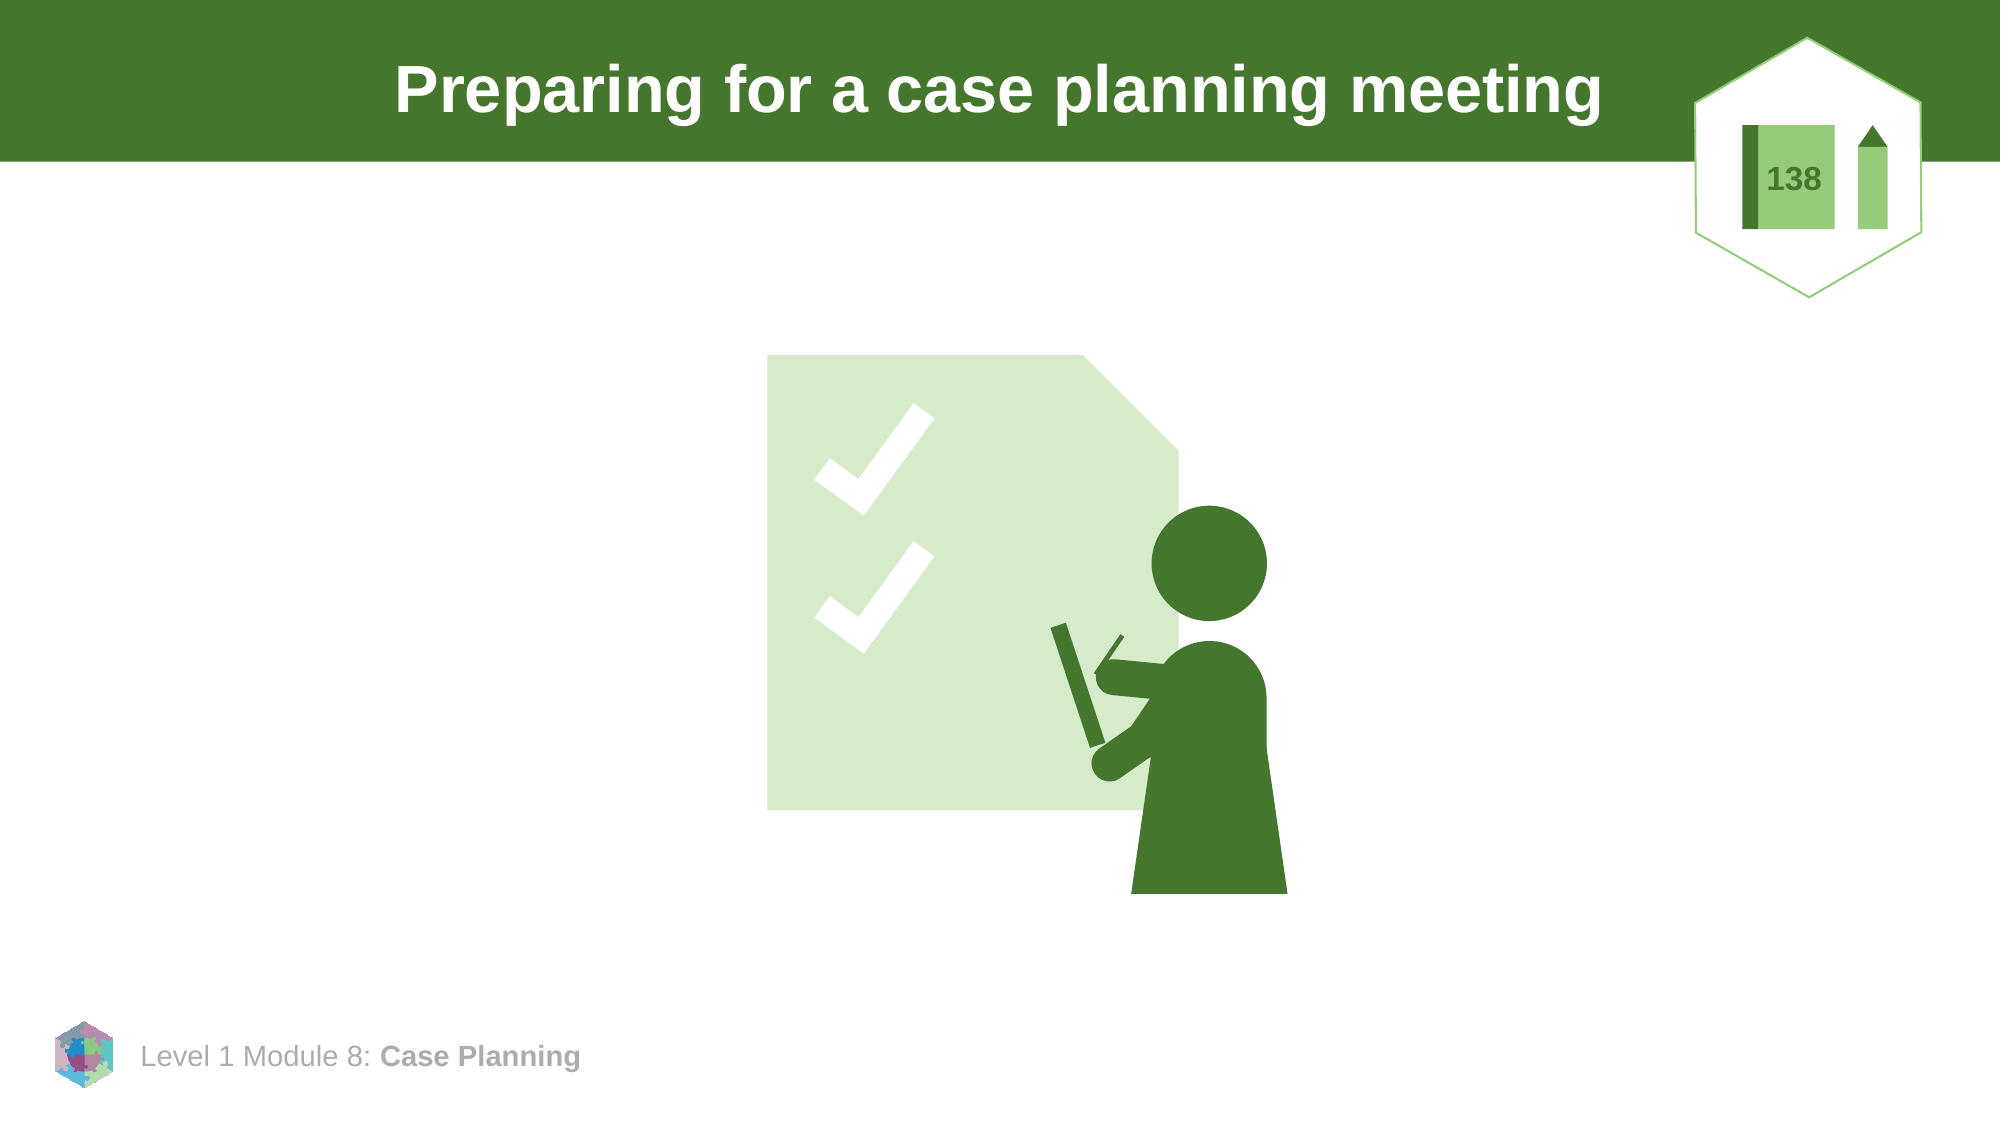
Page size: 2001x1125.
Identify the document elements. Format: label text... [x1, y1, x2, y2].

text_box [1677, 55, 1939, 280]
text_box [1069, 505, 1288, 894]
title Preparing for a case planning meeting [137, 19, 1863, 163]
picture [55, 1021, 113, 1088]
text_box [767, 355, 1179, 811]
